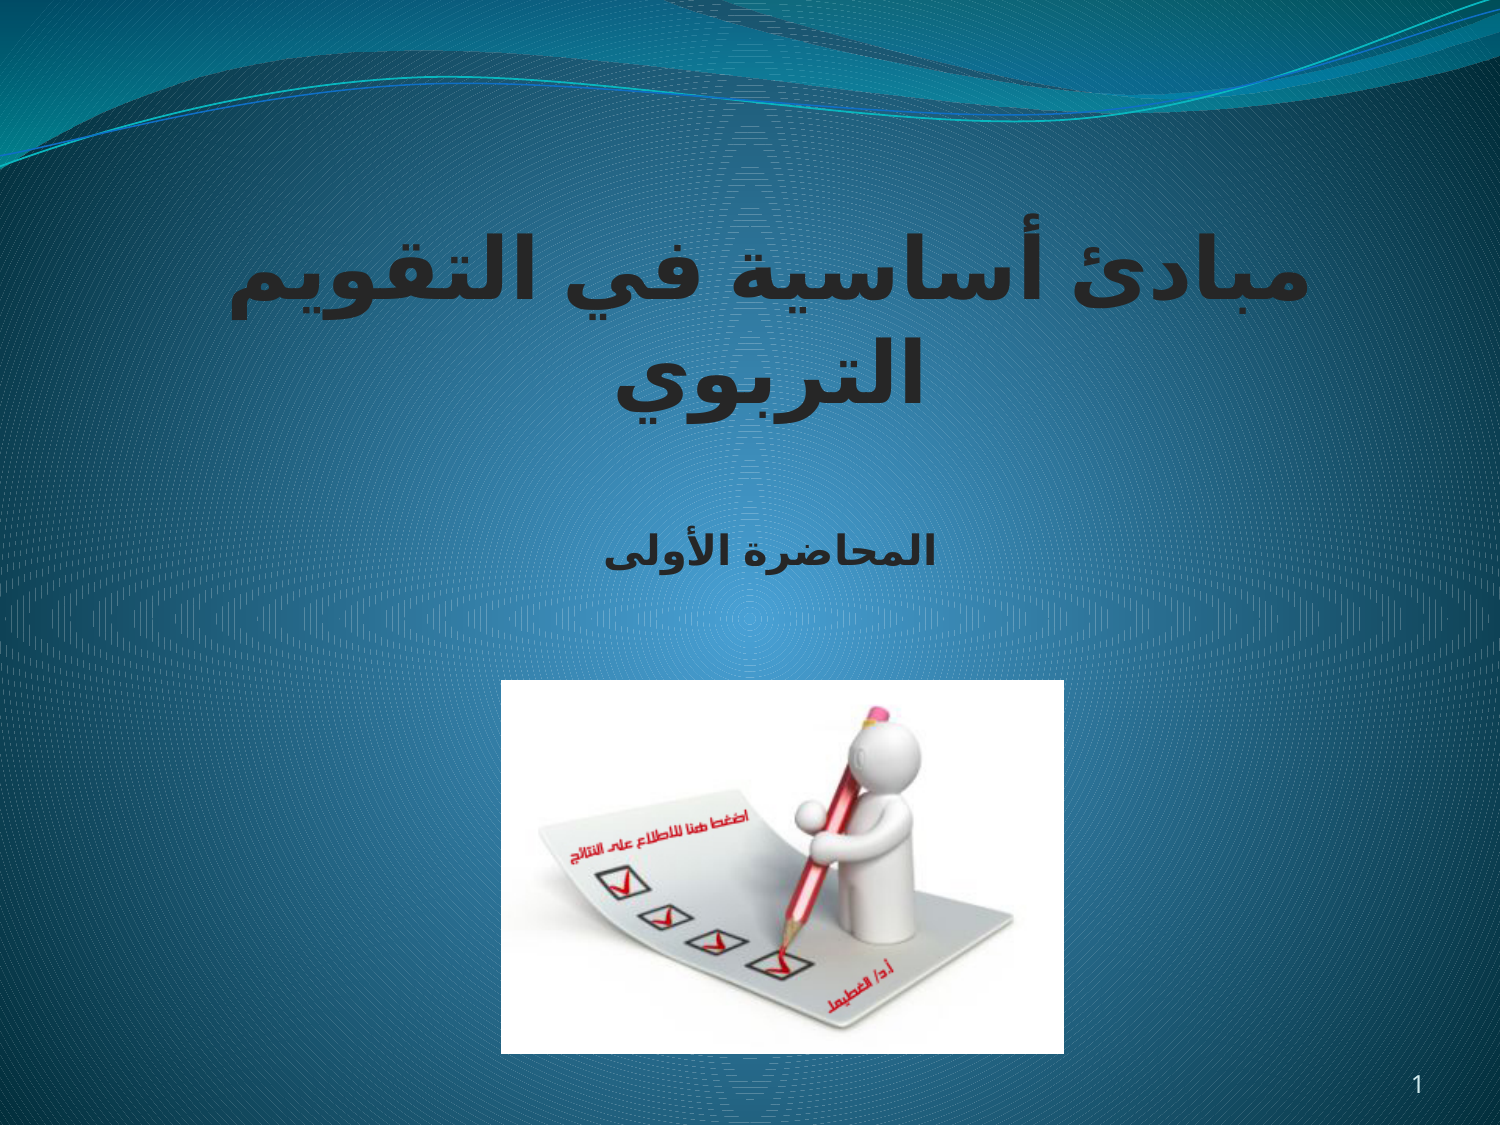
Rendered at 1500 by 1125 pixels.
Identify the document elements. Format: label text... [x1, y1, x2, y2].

picture [501, 680, 1065, 1054]
title مبادئ أساسية في التقويم التربوي المحاضرة الأولى [93, 105, 1450, 575]
slide_number 1 [1299, 1042, 1425, 1103]
